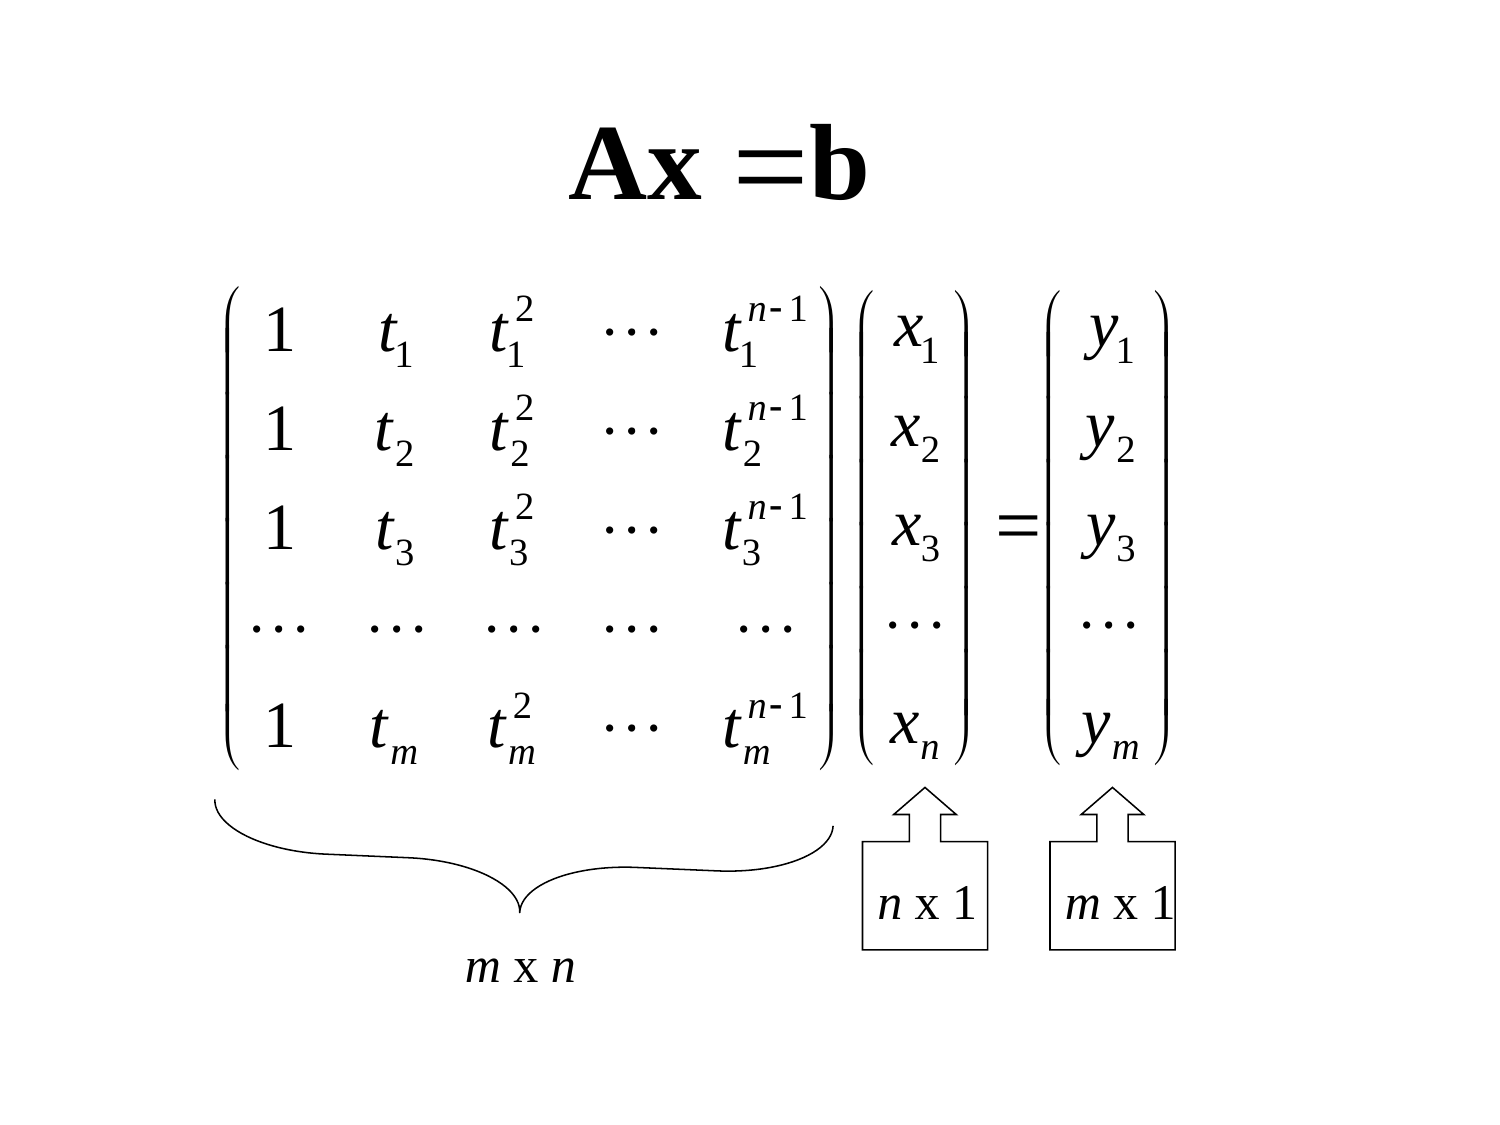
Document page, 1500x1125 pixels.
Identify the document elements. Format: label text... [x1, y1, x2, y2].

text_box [1049, 787, 1213, 951]
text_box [212, 274, 1188, 782]
text_box [214, 799, 834, 913]
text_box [549, 99, 888, 227]
text_box m x n [450, 924, 650, 1000]
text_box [862, 787, 1001, 951]
